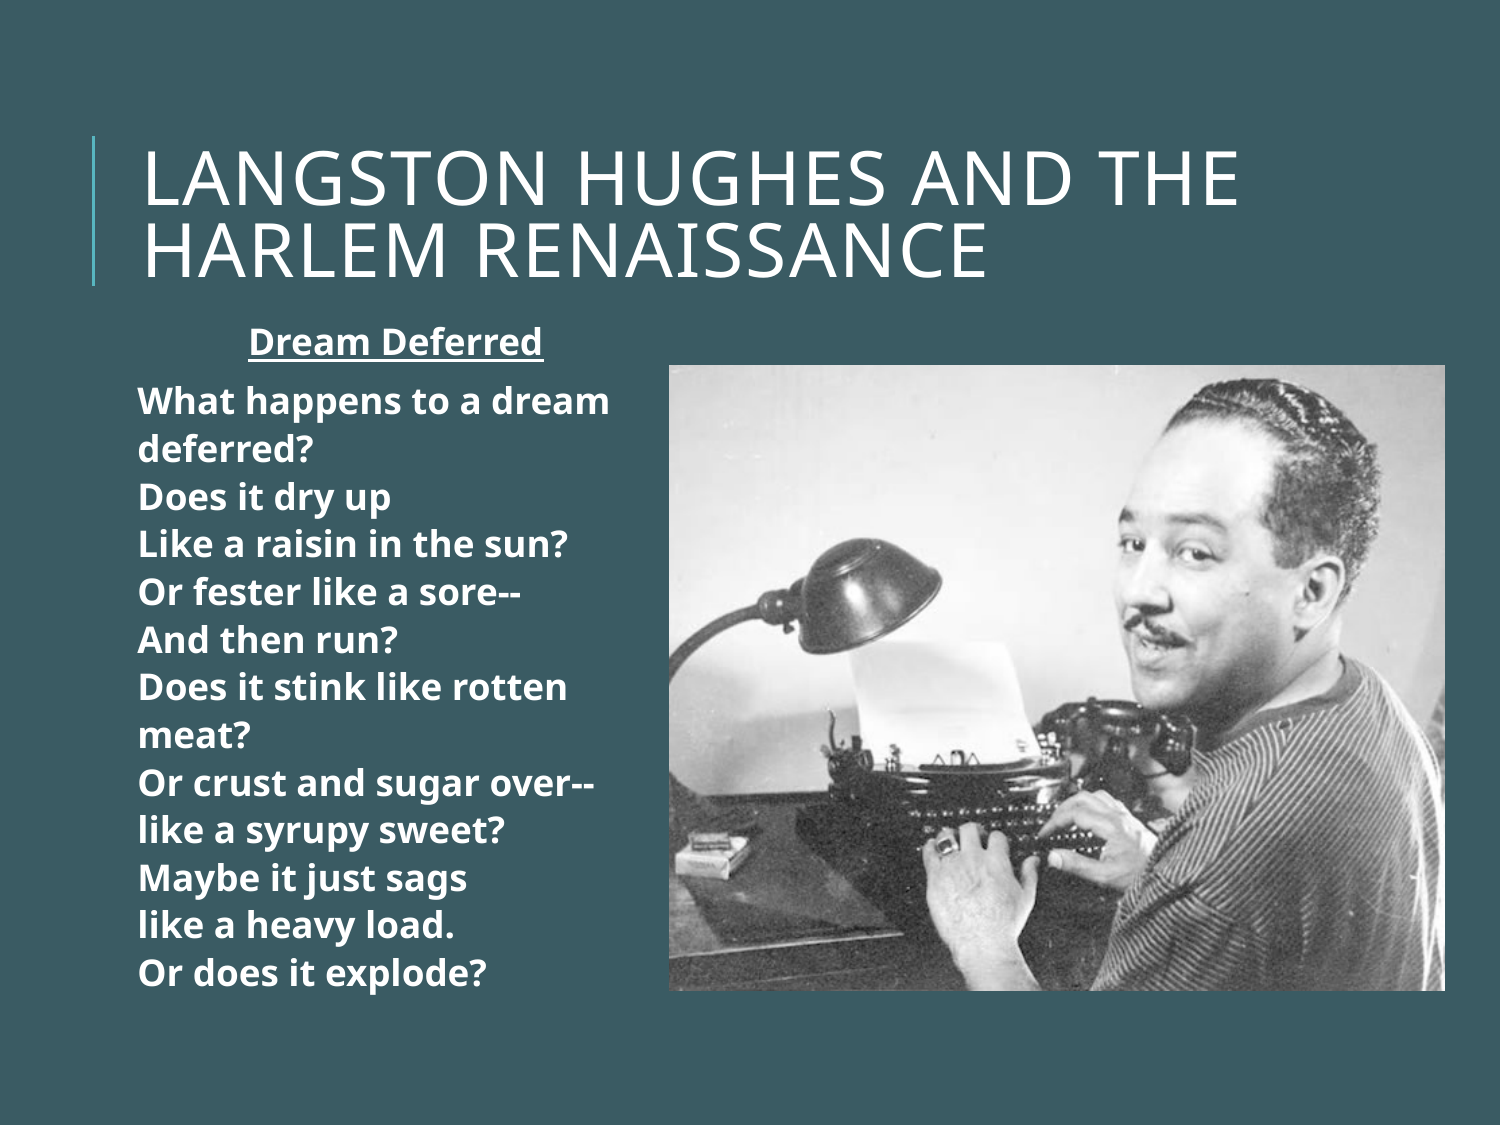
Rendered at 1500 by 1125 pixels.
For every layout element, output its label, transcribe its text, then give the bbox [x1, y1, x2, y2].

title LANGSTON HUGHES and the Harlem Renaissance [126, 77, 1369, 361]
list Dream Deferred What happens to a dream deferred? Does it dry up Like a raisin in the sun? Or fester like a sore-- And then run? Does it stink like rotten meat? Or crust and sugar over-- like a syrupy sweet? Maybe it just sags like a heavy load. Or does it explode? [122, 278, 670, 1050]
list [668, 365, 1446, 991]
